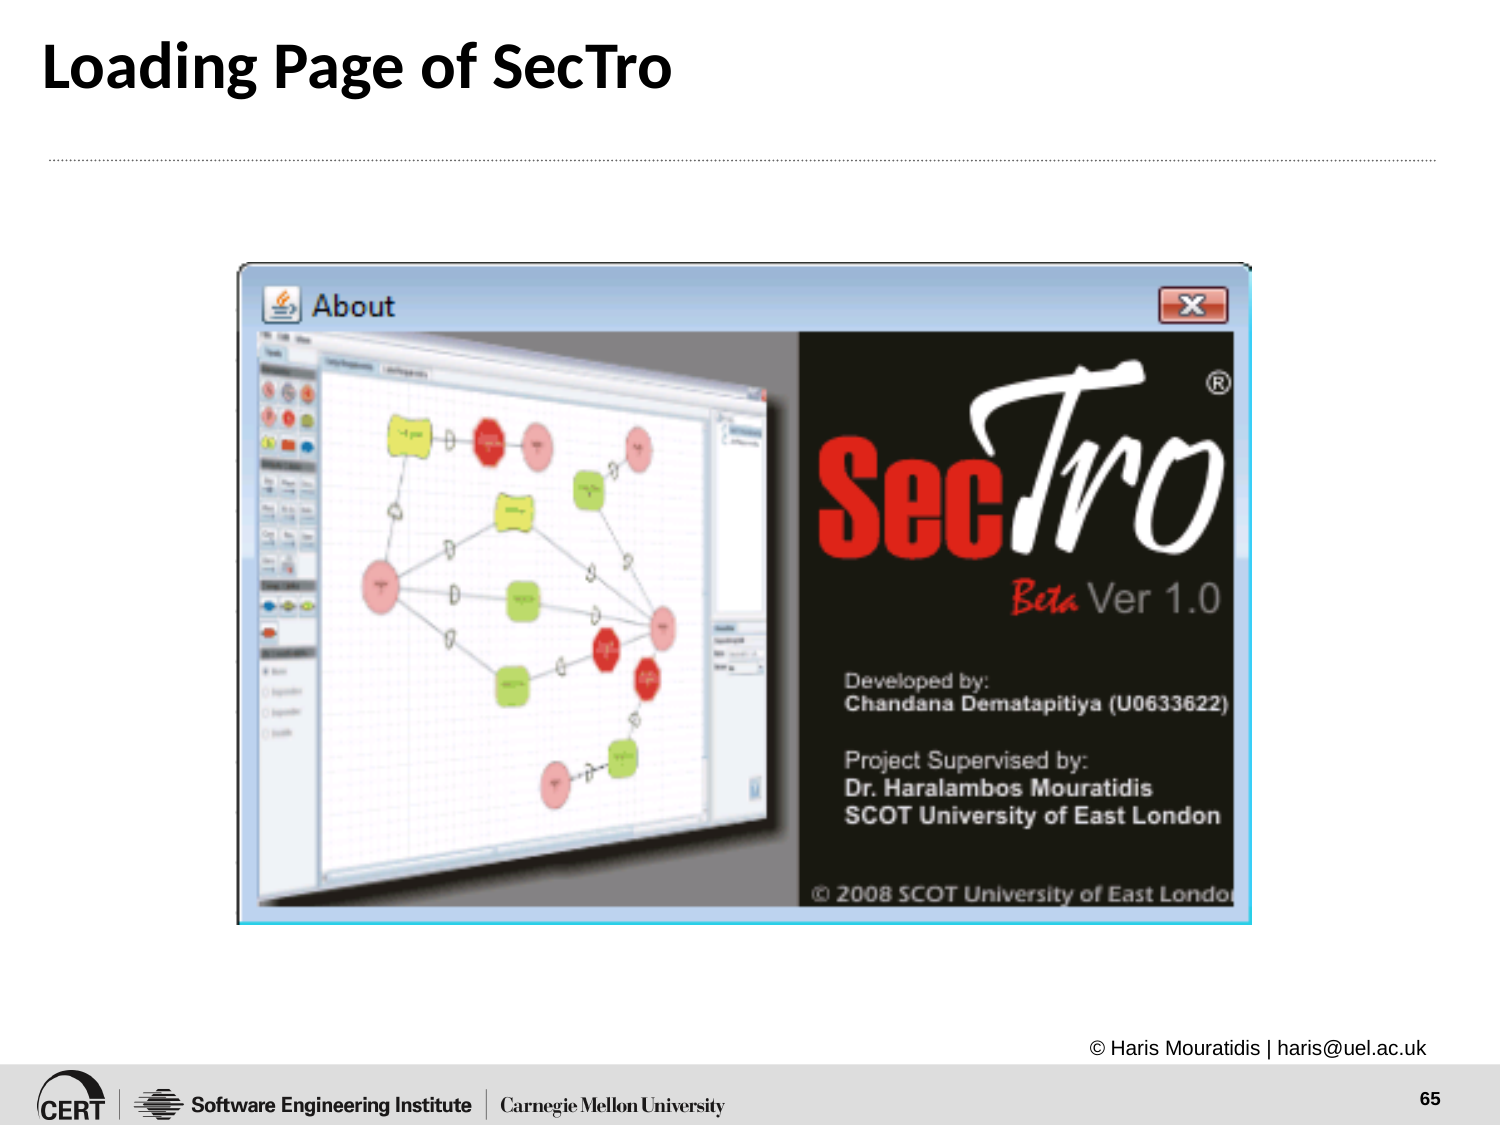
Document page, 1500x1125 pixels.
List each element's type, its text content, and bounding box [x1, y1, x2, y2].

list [235, 262, 1252, 926]
picture [37, 1069, 725, 1122]
text_box © Haris Mouratidis | haris@uel.ac.uk [1074, 1027, 1500, 1075]
title Loading Page of SecTro [42, 37, 1434, 155]
